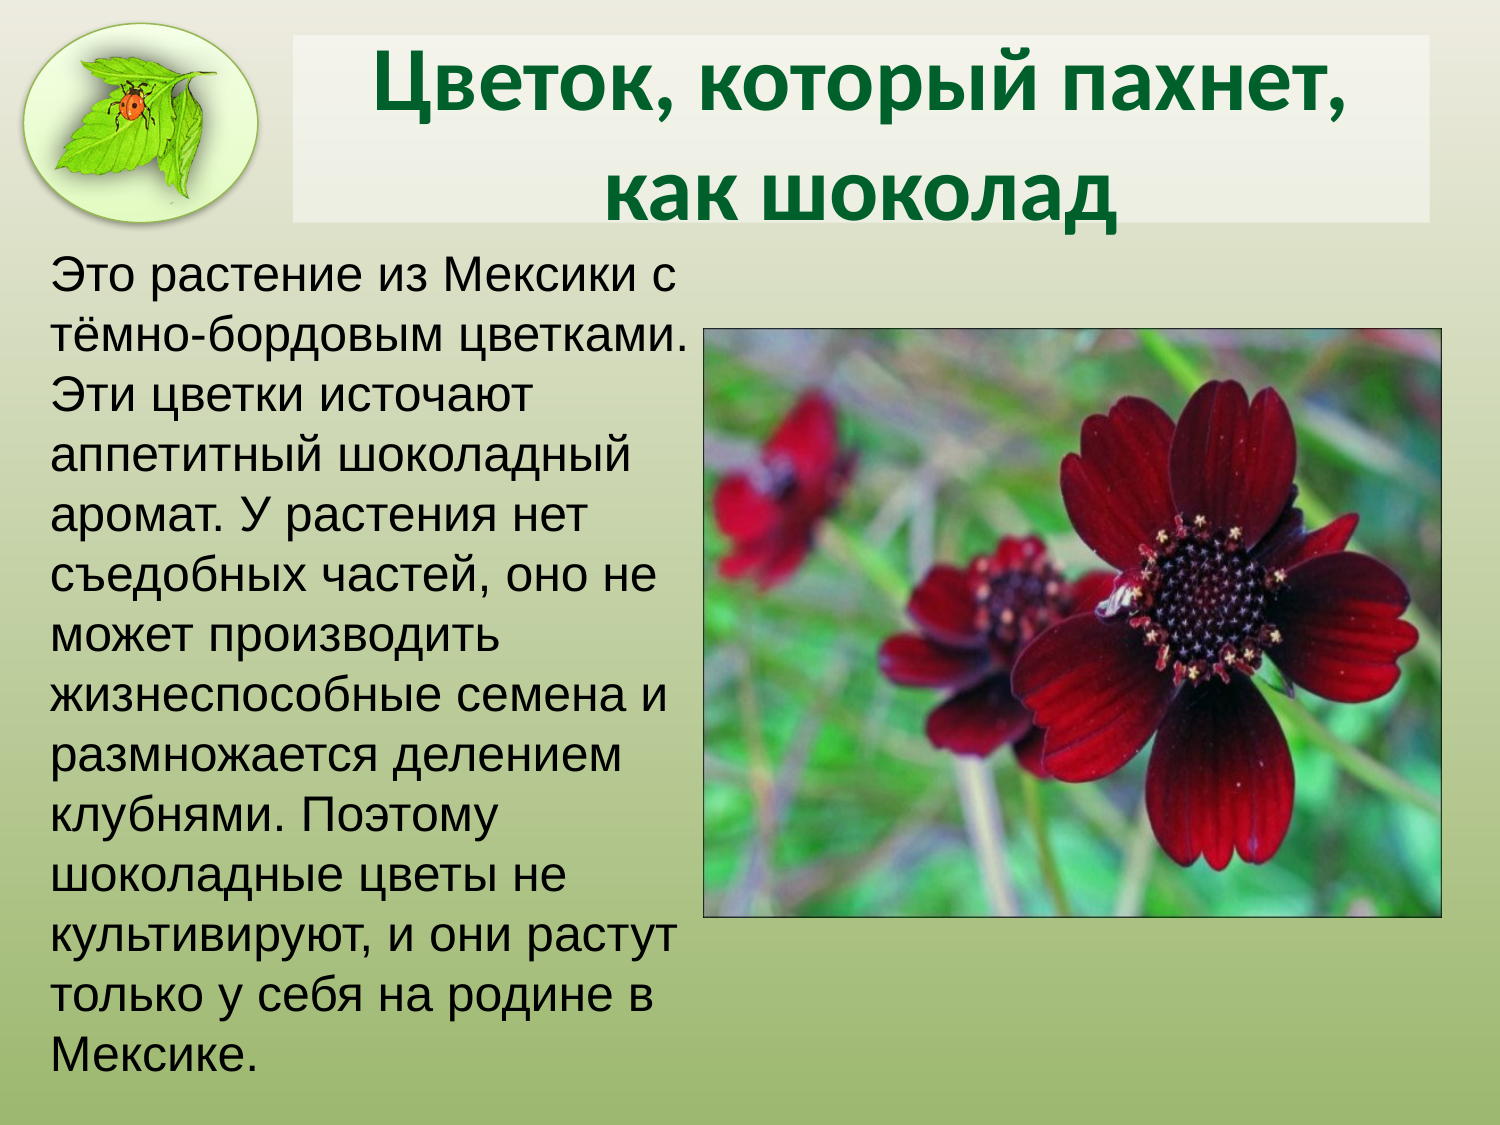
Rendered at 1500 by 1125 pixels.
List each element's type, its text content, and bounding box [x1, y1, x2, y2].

text_box Это растение из Мексики с тёмно-бордовым цветками. Эти цветки источают аппетитный шоколадный аромат. У растения нет съедобных частей, оно не может производить жизнеспособные семена и размножается делением клубнями. Поэтому шоколадные цветы не культивируют, и они растут только у себя на родине в Мексике. [35, 234, 727, 1090]
picture [702, 327, 1442, 919]
picture [46, 35, 227, 211]
title Цветок, который пахнет, как шоколад [292, 35, 1430, 223]
